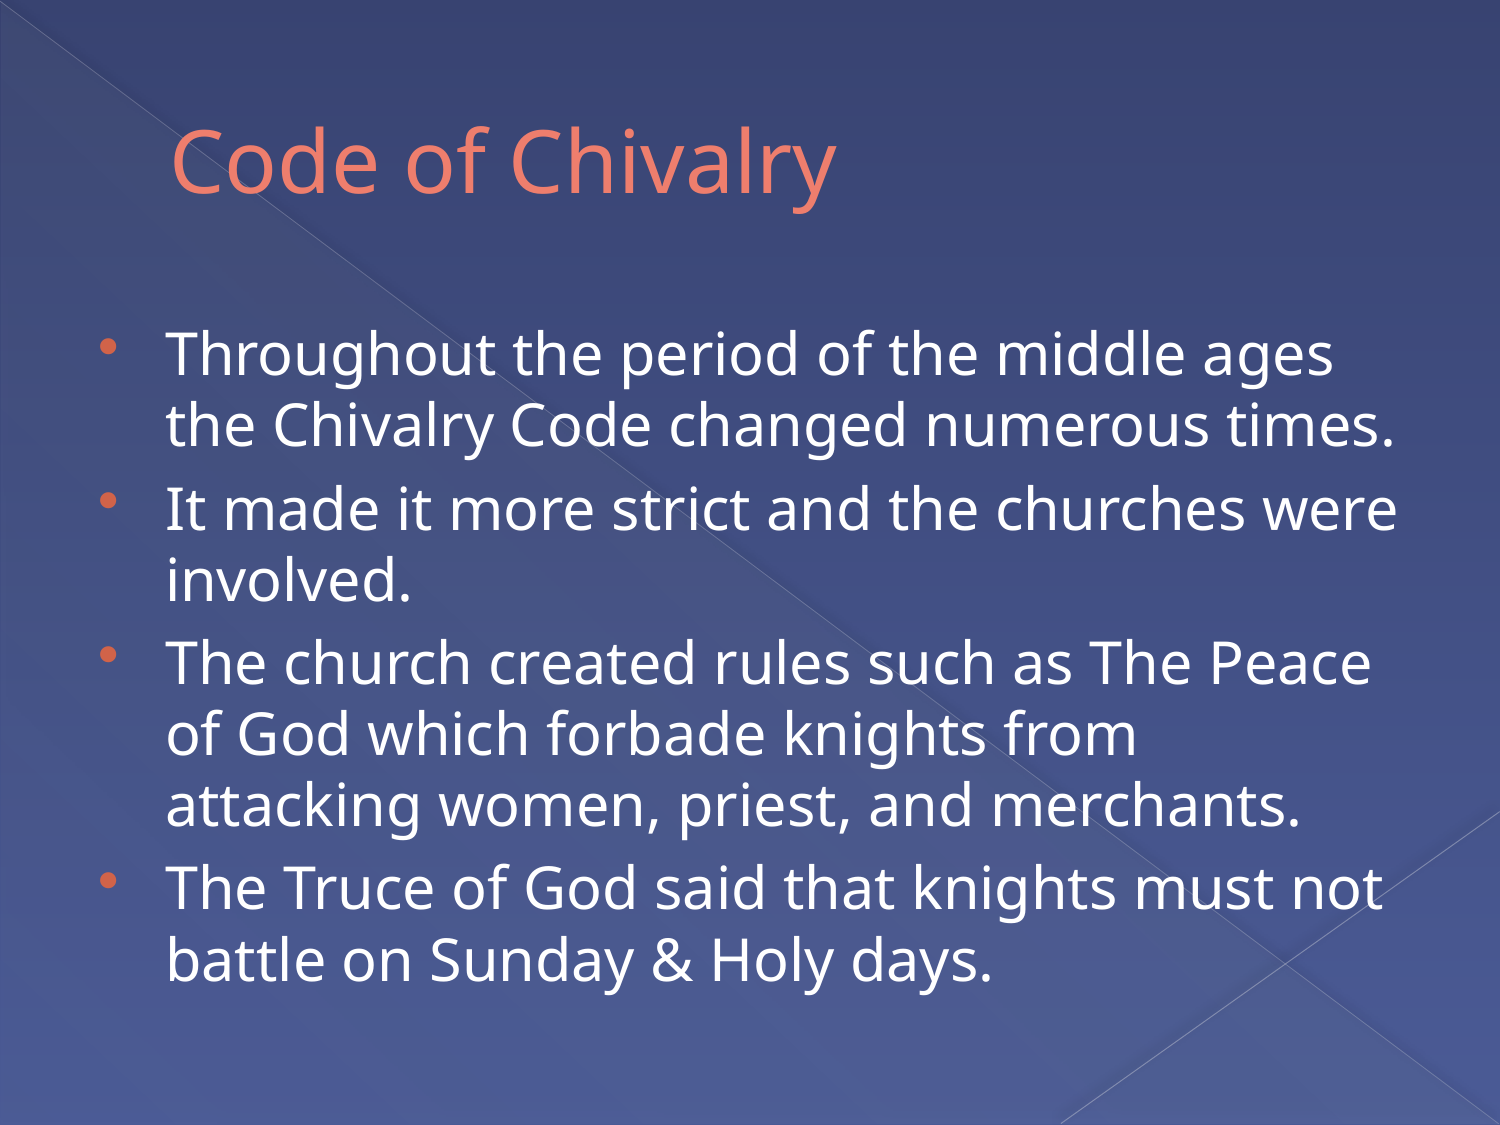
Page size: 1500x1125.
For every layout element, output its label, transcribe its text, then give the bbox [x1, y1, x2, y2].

title Code of Chivalry [75, 43, 1425, 274]
list Throughout the period of the middle ages the Chivalry Code changed numerous times. It made it more strict and the churches were involved. The church created rules such as The Peace of God which forbade knights from attacking women, priest, and merchants. The Truce of God said that knights must not battle on Sunday & Holy days. [75, 308, 1425, 1059]
